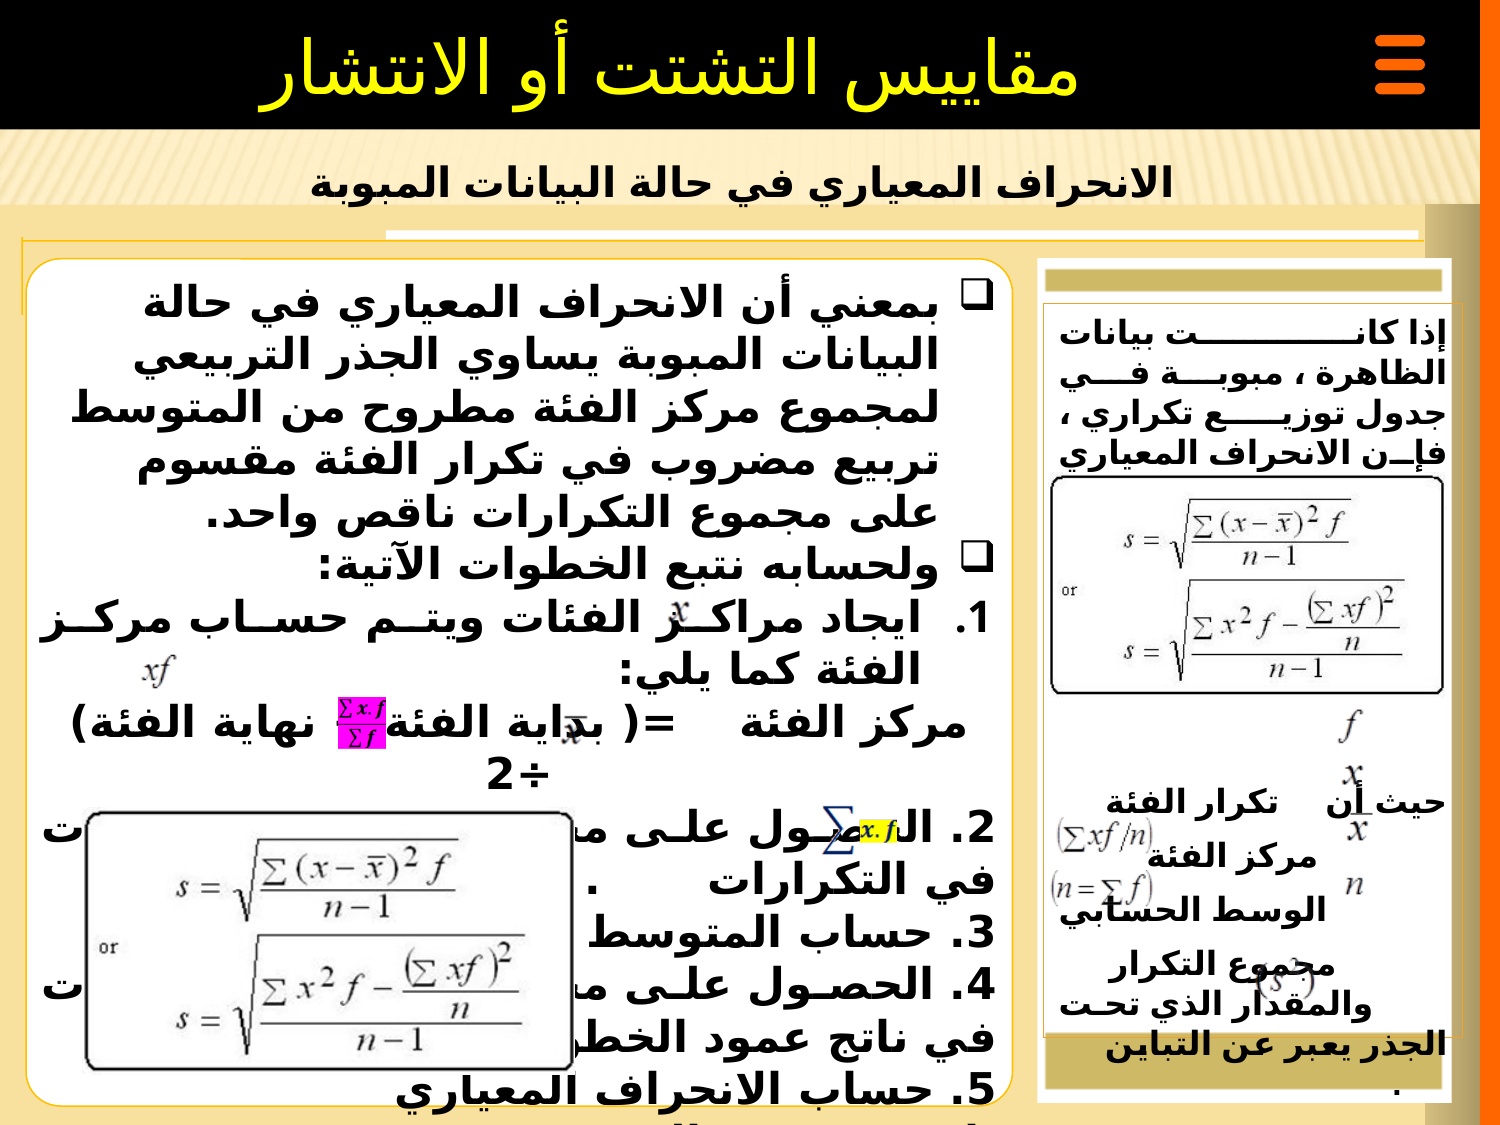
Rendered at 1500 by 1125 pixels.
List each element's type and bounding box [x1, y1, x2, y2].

picture [137, 646, 185, 695]
picture [662, 594, 702, 633]
picture [1047, 870, 1156, 911]
picture [822, 804, 897, 861]
picture [1338, 870, 1385, 903]
picture [1047, 472, 1445, 699]
text_box [0, 0, 1500, 1125]
picture [555, 710, 595, 755]
picture [1249, 950, 1327, 1009]
text_box [1037, 258, 1463, 1103]
picture [1340, 807, 1381, 852]
picture [1053, 817, 1156, 859]
picture [82, 807, 576, 1076]
picture [1334, 705, 1370, 753]
picture [338, 697, 387, 752]
picture [1336, 758, 1377, 797]
